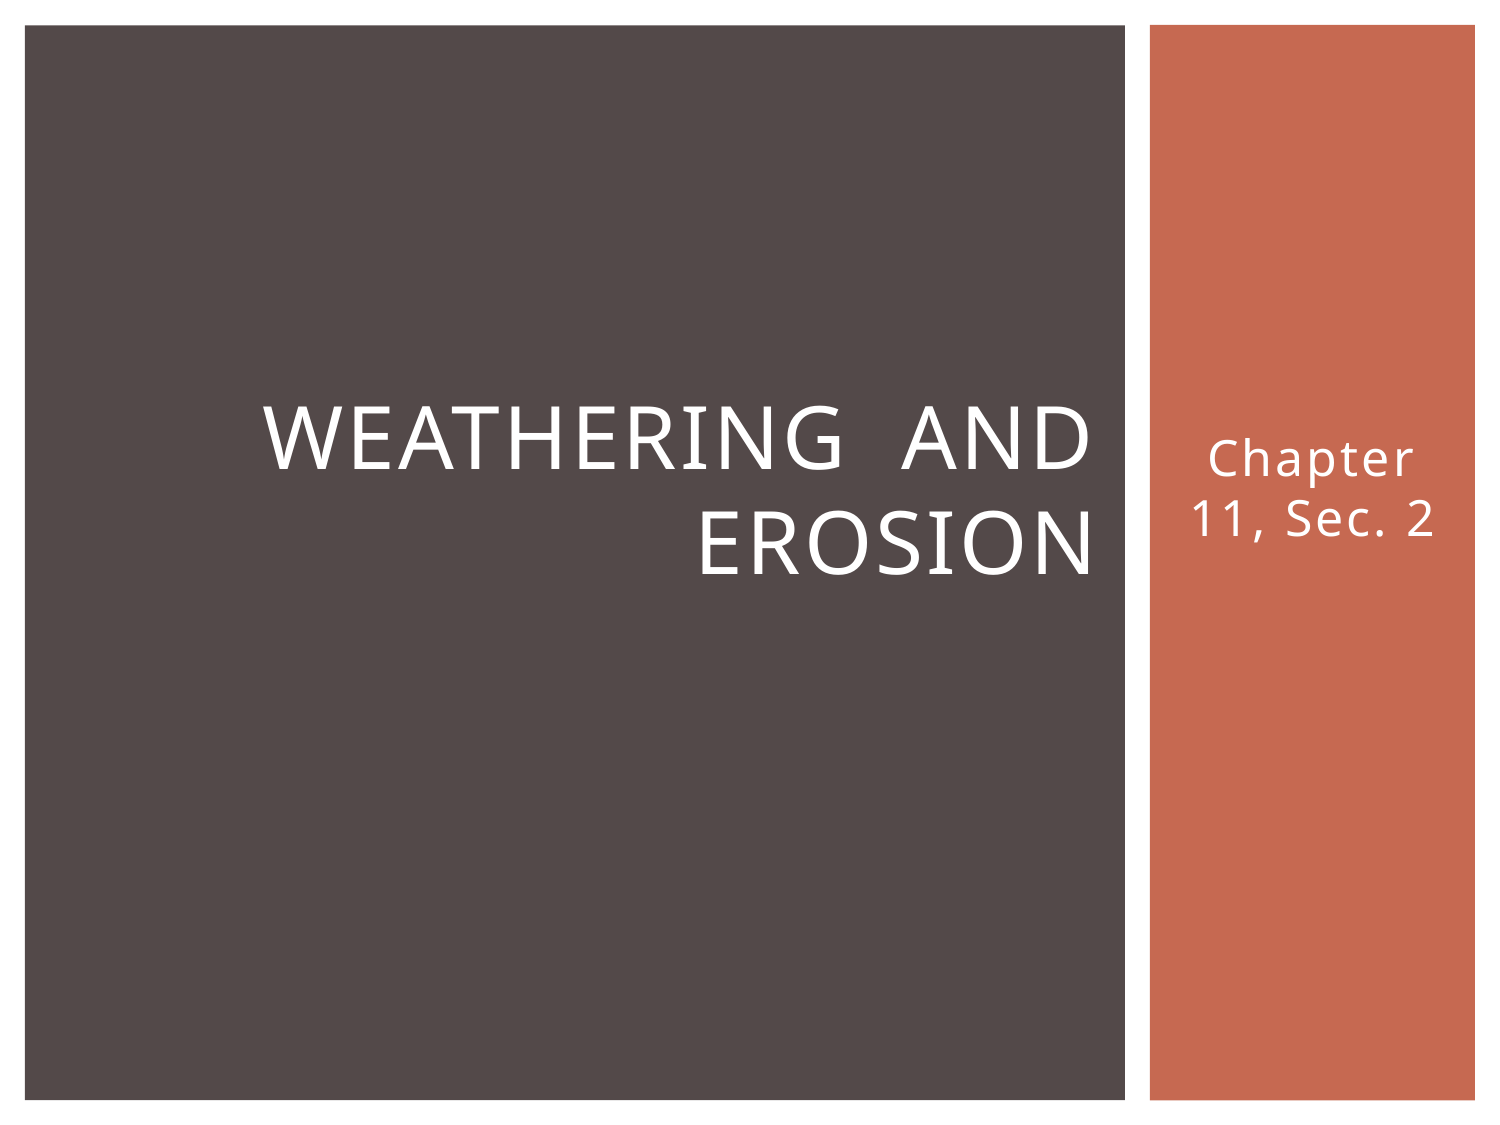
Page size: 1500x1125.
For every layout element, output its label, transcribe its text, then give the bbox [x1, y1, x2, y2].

title Weathering and Erosion [75, 336, 1113, 637]
subtitle Chapter 11, Sec. 2 [1149, 336, 1475, 637]
